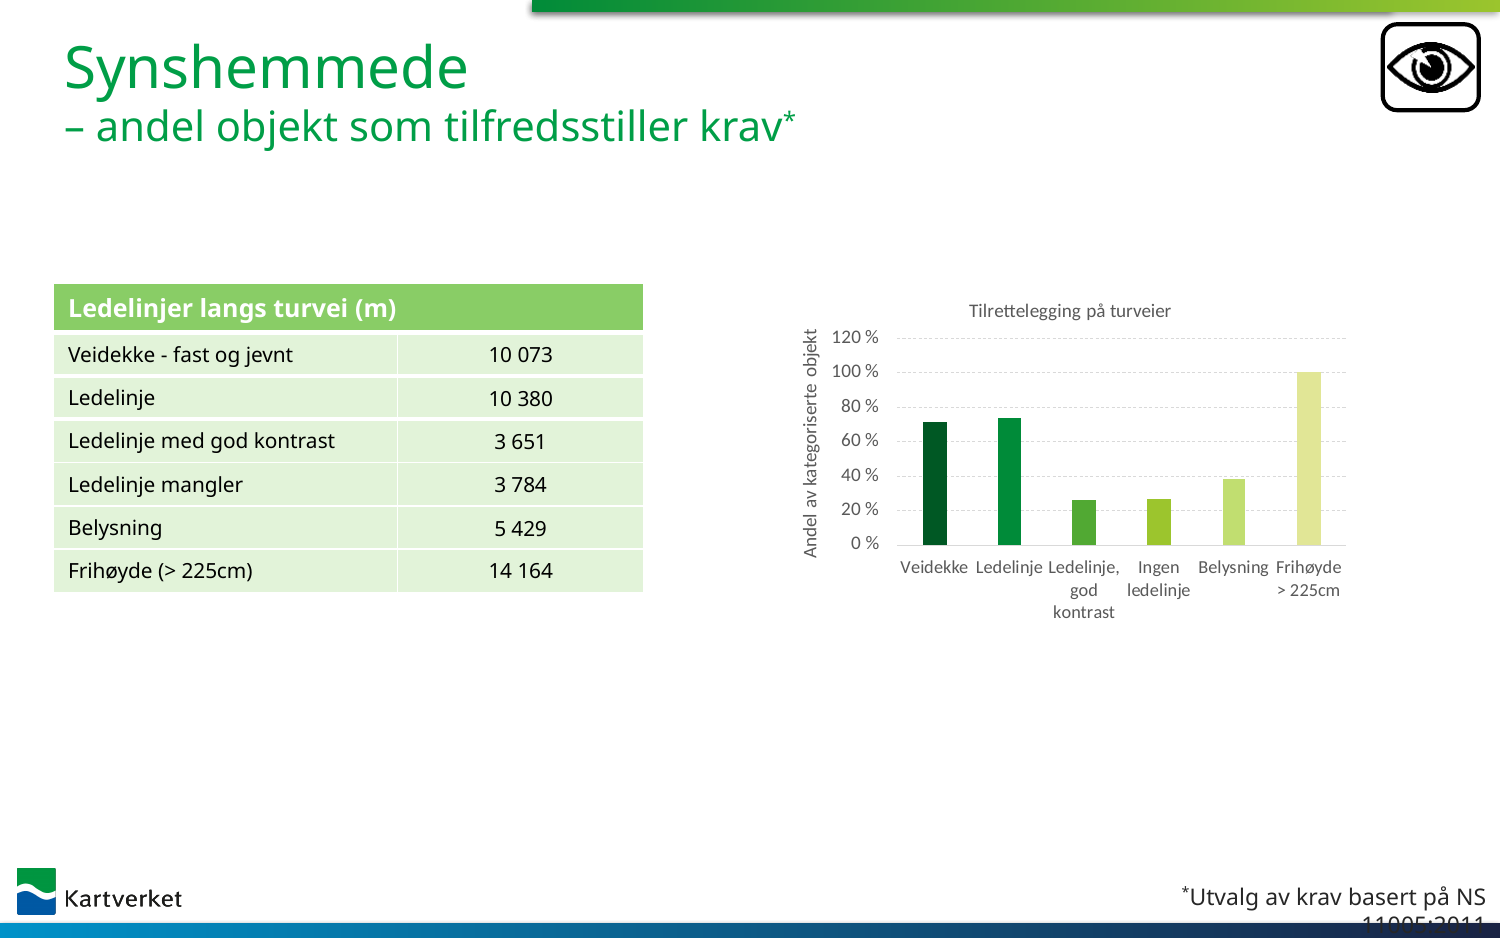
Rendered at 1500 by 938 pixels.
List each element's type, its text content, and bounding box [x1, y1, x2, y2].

table_cell Veidekke - fast og jevnt [54, 335, 397, 374]
table_cell 10 380 [398, 378, 643, 417]
text_box Synshemmede – andel objekt som tilfredsstiller krav* [49, 24, 1431, 158]
text_box *Utvalg av krav basert på NS 11005:2011 [1068, 873, 1500, 938]
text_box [1382, 24, 1480, 111]
table_cell Frihøyde (> 225cm) [54, 550, 397, 592]
table_cell 10 073 [398, 335, 643, 374]
table_header Ledelinjer langs turvei (m) [54, 284, 643, 330]
table_cell 3 784 [398, 463, 643, 505]
table_cell Belysning [54, 507, 397, 548]
table_cell 14 164 [398, 550, 643, 592]
table_cell 3 651 [398, 421, 643, 462]
table_cell Ledelinje [54, 378, 397, 417]
picture [791, 291, 1349, 630]
table_cell 5 429 [398, 507, 643, 548]
table_cell Ledelinje med god kontrast [54, 421, 397, 462]
table_cell Ledelinje mangler [54, 463, 397, 505]
